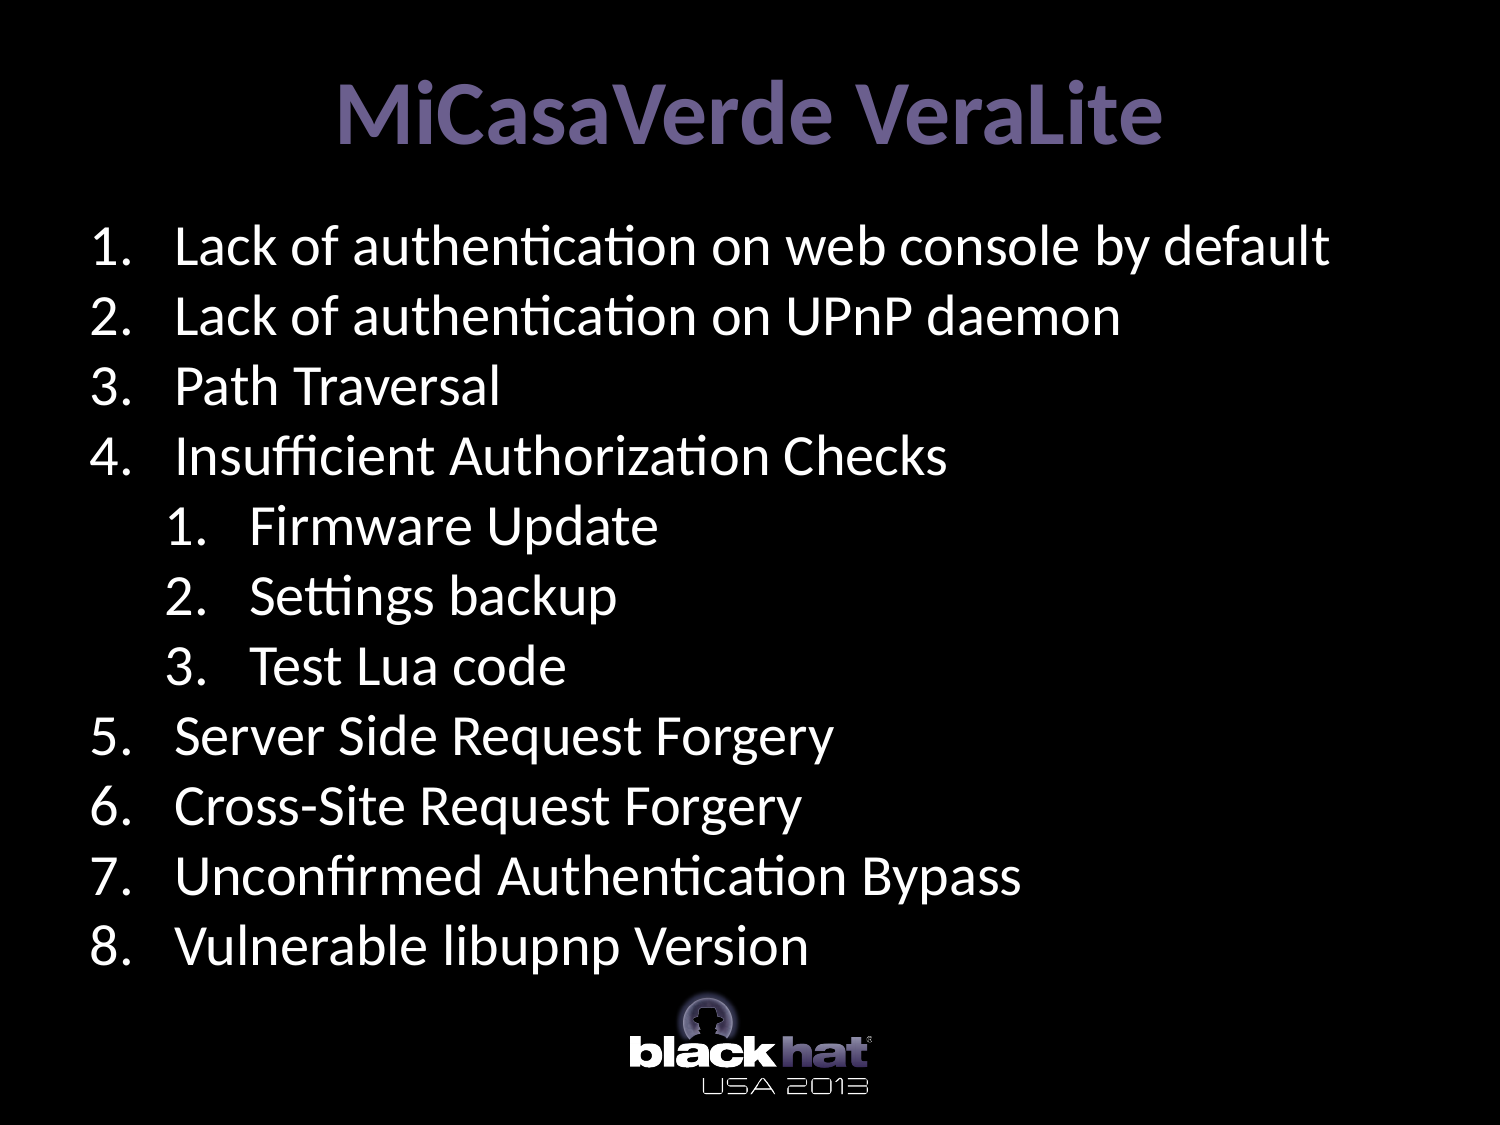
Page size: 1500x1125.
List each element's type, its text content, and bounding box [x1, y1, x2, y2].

text_box MiCasaVerde VeraLite [74, 45, 1425, 233]
text_box Lack of authentication on web console by default Lack of authentication on UPnP daemon Path Traversal Insufficient Authorization Checks Firmware Update Settings backup Test Lua code Server Side Request Forgery Cross-Site Request Forgery Unconfirmed Authentication Bypass Vulnerable libupnp Version [74, 233, 1425, 985]
picture [628, 987, 872, 1100]
